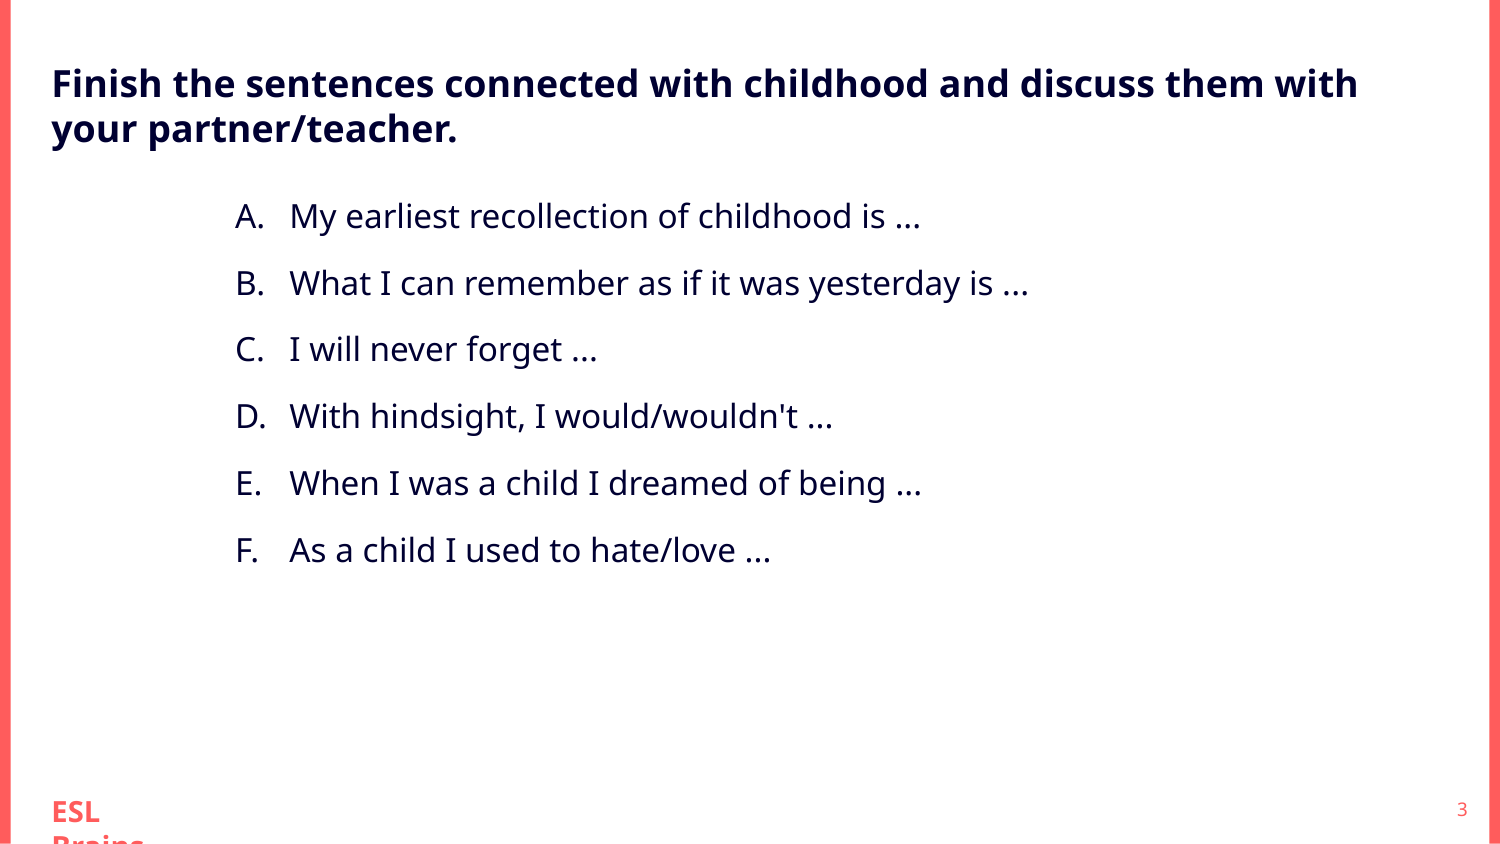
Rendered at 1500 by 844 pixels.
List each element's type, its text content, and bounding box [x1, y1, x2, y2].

slide_number ‹#› [1394, 778, 1483, 844]
text_box Finish the sentences connected with childhood and discuss them with your partner/teacher. [36, 45, 1390, 166]
text_box My earliest recollection of childhood is ... What I can remember as if it was yesterday is ... I will never forget ... With hindsight, I would/wouldn't ... When I was a child I dreamed of being ... As a child I used to hate/love ... [199, 174, 1068, 584]
